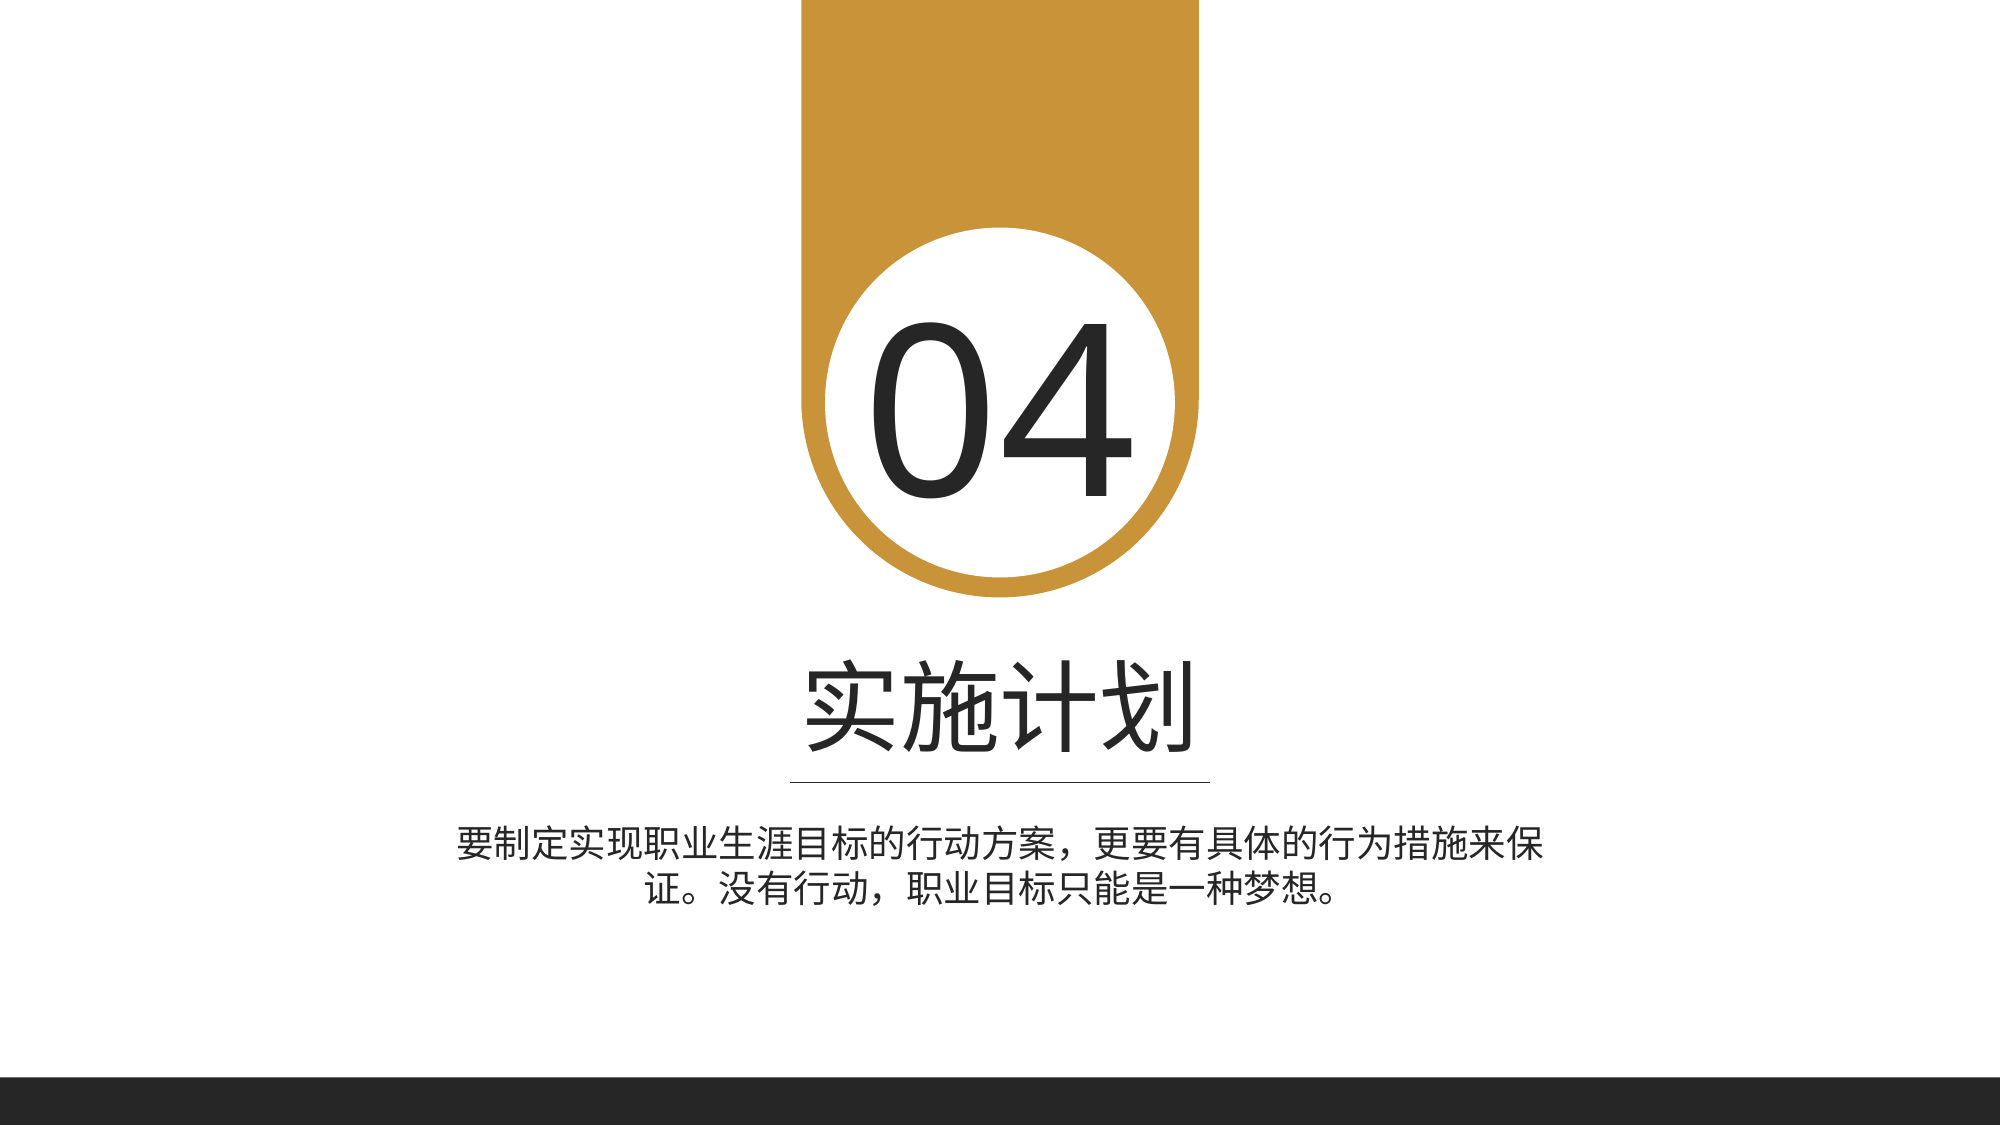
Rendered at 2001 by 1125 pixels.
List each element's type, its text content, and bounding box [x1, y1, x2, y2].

text_box [913, 226, 1086, 249]
text_box [1163, 336, 1176, 469]
text_box 实施计划 [650, 636, 1351, 772]
text_box [0, 1076, 2000, 1125]
text_box [800, 0, 1200, 515]
text_box [823, 336, 837, 469]
text_box [908, 553, 1092, 579]
text_box 04 [837, 249, 1163, 553]
text_box 要制定实现职业生涯目标的行动方案，更要有具体的行为措施来保证。没有行动，职业目标只能是一种梦想。 [438, 812, 1562, 918]
text_box [873, 553, 1127, 599]
